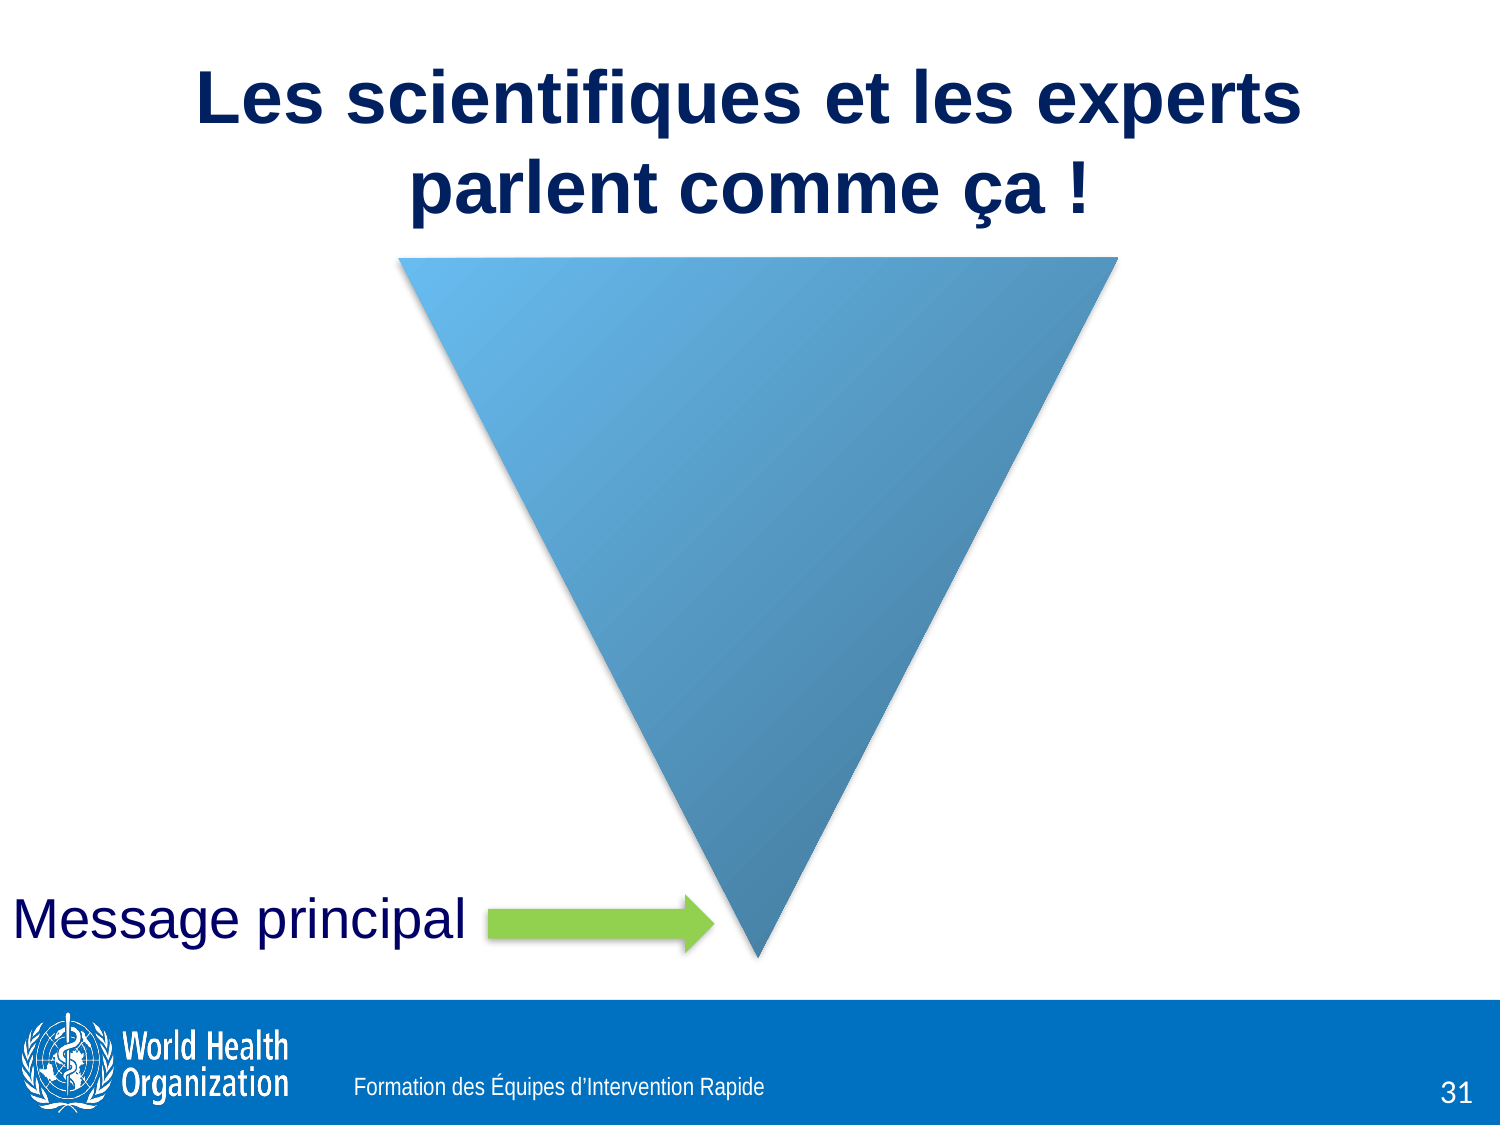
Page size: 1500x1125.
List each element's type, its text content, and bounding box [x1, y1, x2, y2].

picture [21, 1012, 288, 1113]
text_box [398, 257, 1119, 958]
text_box Message principal [0, 876, 473, 957]
text_box [488, 894, 715, 954]
title Les scientifiques et les experts parlent comme ça ! [75, 45, 1425, 233]
